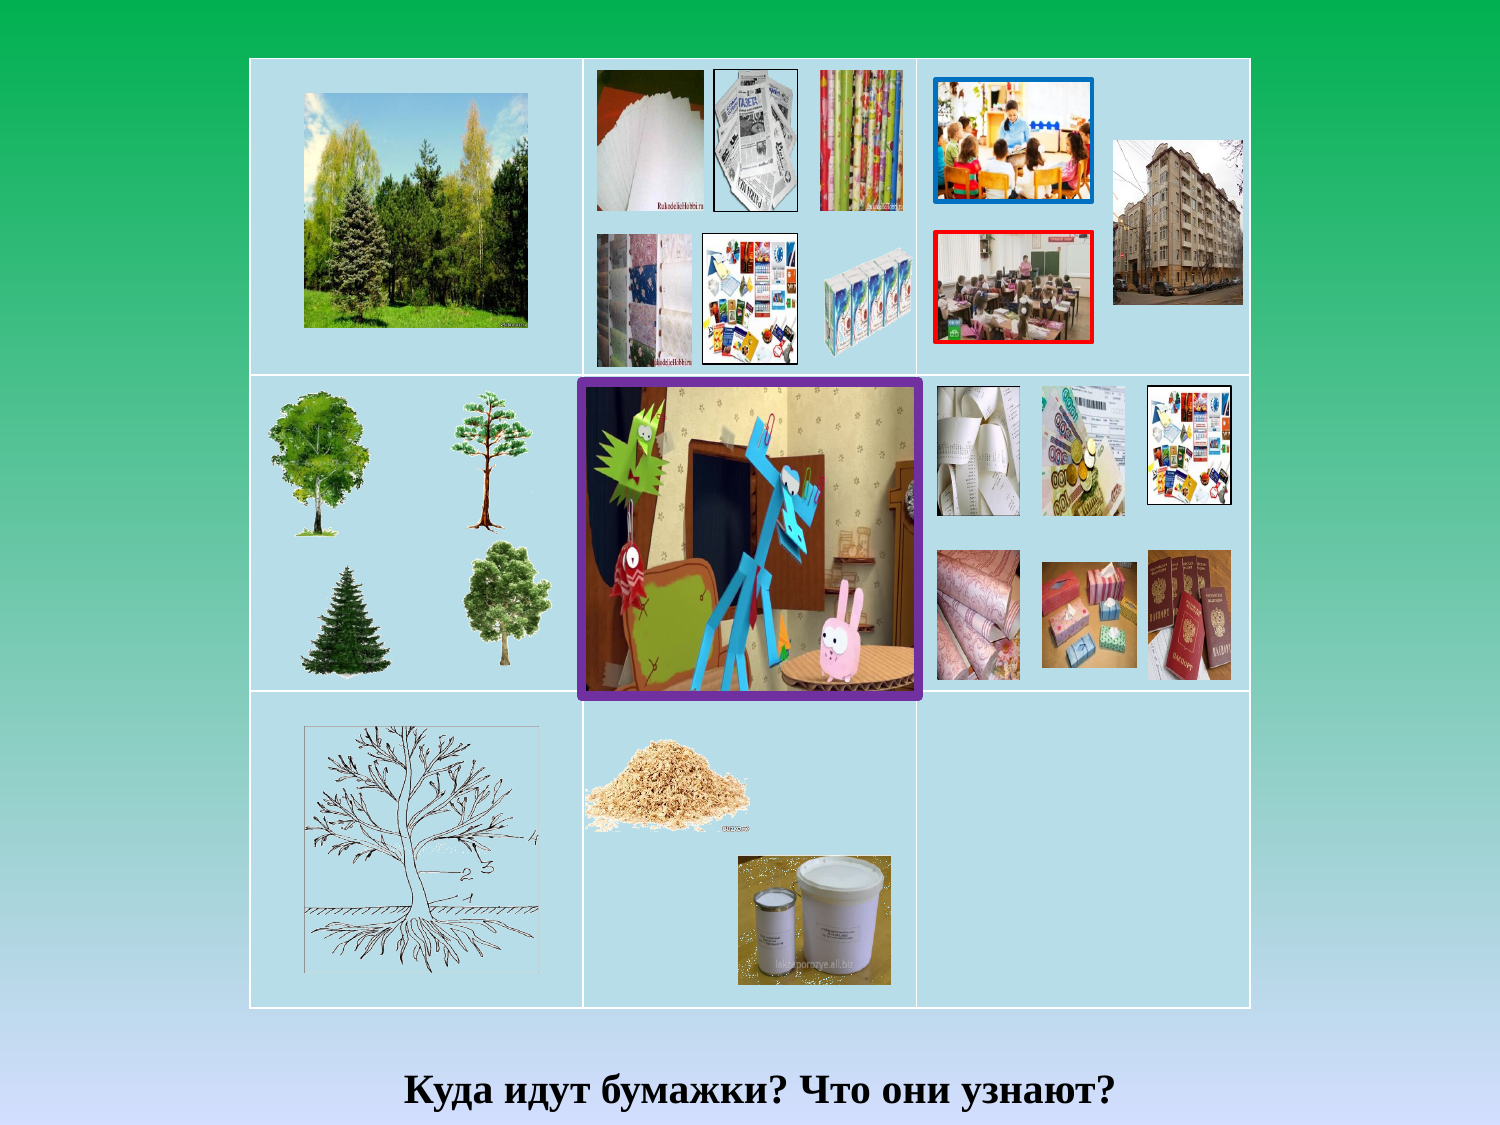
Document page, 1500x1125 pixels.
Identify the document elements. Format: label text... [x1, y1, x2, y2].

table_header [917, 59, 1249, 374]
picture [1148, 550, 1231, 680]
picture [433, 386, 575, 669]
table_header [584, 59, 916, 374]
picture [1148, 386, 1231, 505]
picture [304, 93, 528, 329]
picture [714, 70, 798, 212]
picture [1042, 562, 1137, 669]
picture [937, 81, 1091, 200]
picture [1042, 386, 1126, 516]
table_cell [251, 376, 582, 690]
text_box Куда идут бумажки? Что они узнают? [389, 1054, 1132, 1120]
picture [820, 234, 915, 364]
picture [702, 234, 798, 364]
picture [585, 714, 751, 833]
picture [585, 386, 915, 692]
picture [937, 550, 1020, 680]
table_cell [584, 701, 916, 1007]
table_cell [251, 692, 582, 1007]
picture [304, 726, 540, 973]
picture [597, 234, 692, 367]
table_header [251, 59, 582, 374]
table_cell [917, 692, 1249, 1007]
picture [737, 855, 891, 985]
picture [937, 234, 1091, 341]
table_cell [917, 376, 1249, 690]
picture [1113, 140, 1243, 305]
picture [257, 386, 387, 540]
picture [597, 70, 704, 212]
picture [820, 70, 903, 212]
picture [292, 562, 399, 680]
picture [937, 386, 1020, 516]
